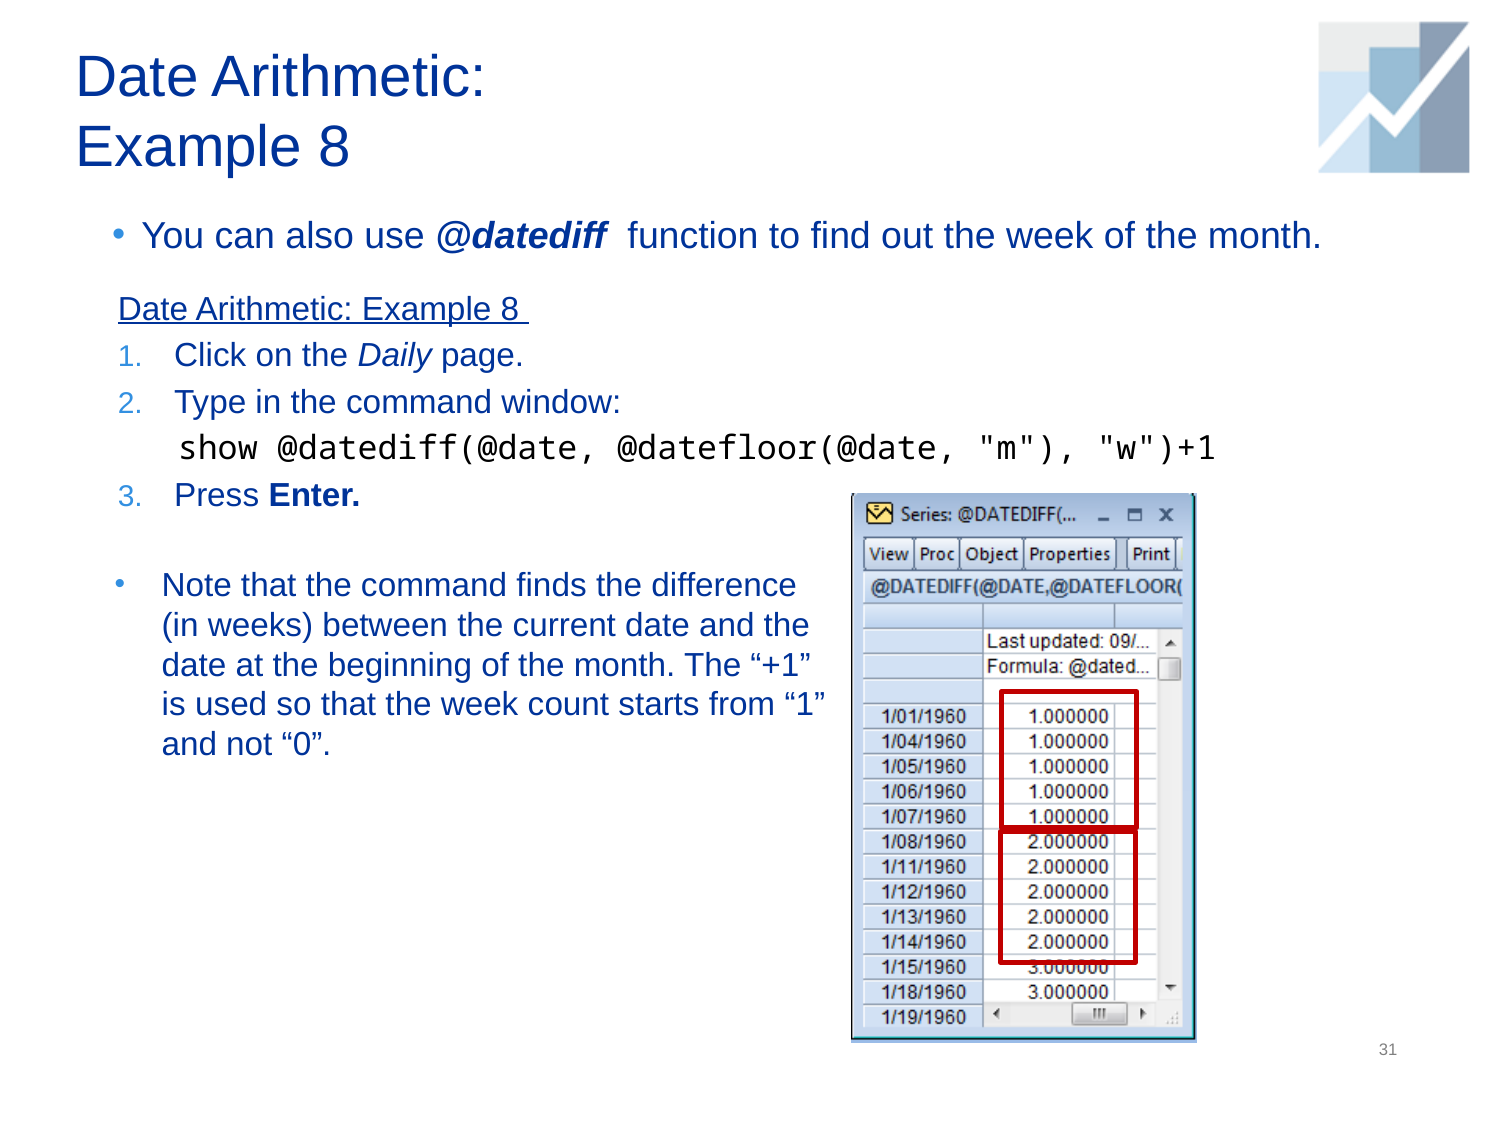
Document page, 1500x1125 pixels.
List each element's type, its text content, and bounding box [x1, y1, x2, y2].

text_box You can also use @datediff function to find out the week of the month. [97, 203, 1437, 413]
slide_number 31 [1262, 1015, 1413, 1067]
text_box Date Arithmetic: Example 8 [60, 0, 1295, 186]
text_box Note that the command finds the difference (in weeks) between the current date and the date at the beginning of the month. The “+1” is used so that the week count starts from “1” and not “0”. [99, 493, 849, 1013]
text_box Date Arithmetic: Example 8 Click on the Daily page. Type in the command window: show @datediff(@date, @datefloor(@date, "m"), "w")+1 Press Enter. [103, 279, 1298, 539]
picture [851, 493, 1197, 1043]
picture [1300, 11, 1479, 181]
